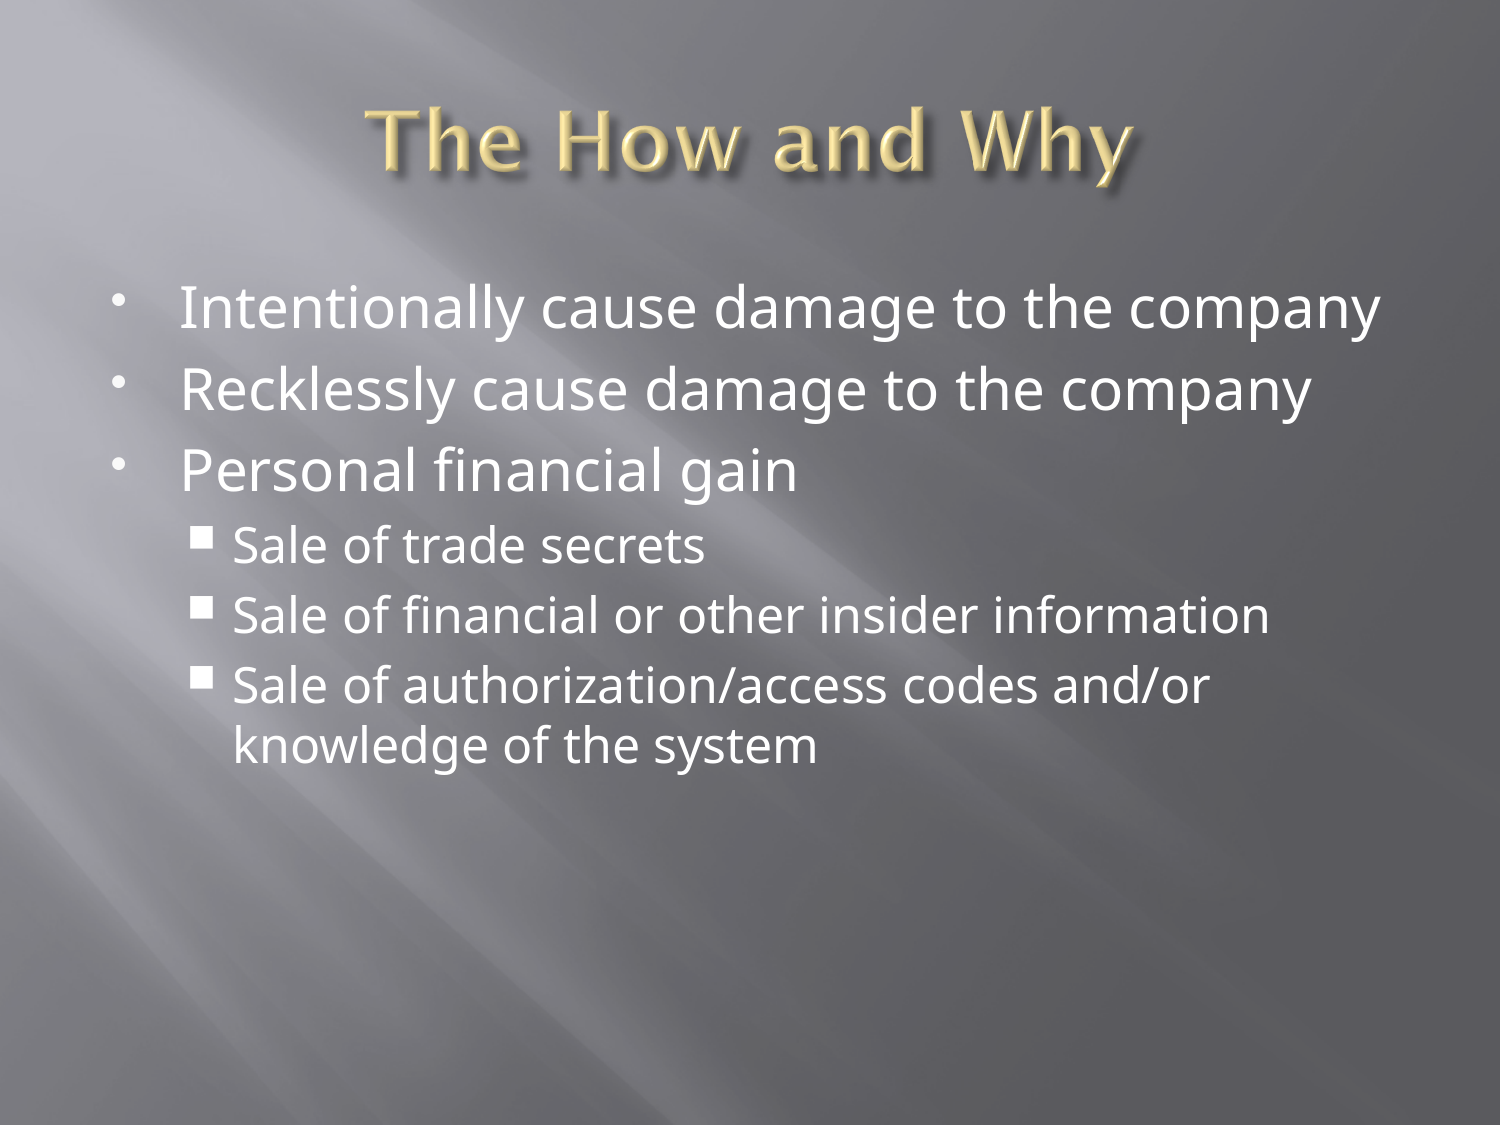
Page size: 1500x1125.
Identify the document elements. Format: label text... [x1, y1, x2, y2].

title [82, 44, 1417, 233]
list Intentionally cause damage to the company Recklessly cause damage to the company Personal financial gain Sale of trade secrets Sale of financial or other insider information Sale of authorization/access codes and/or knowledge of the system [74, 262, 1426, 1036]
